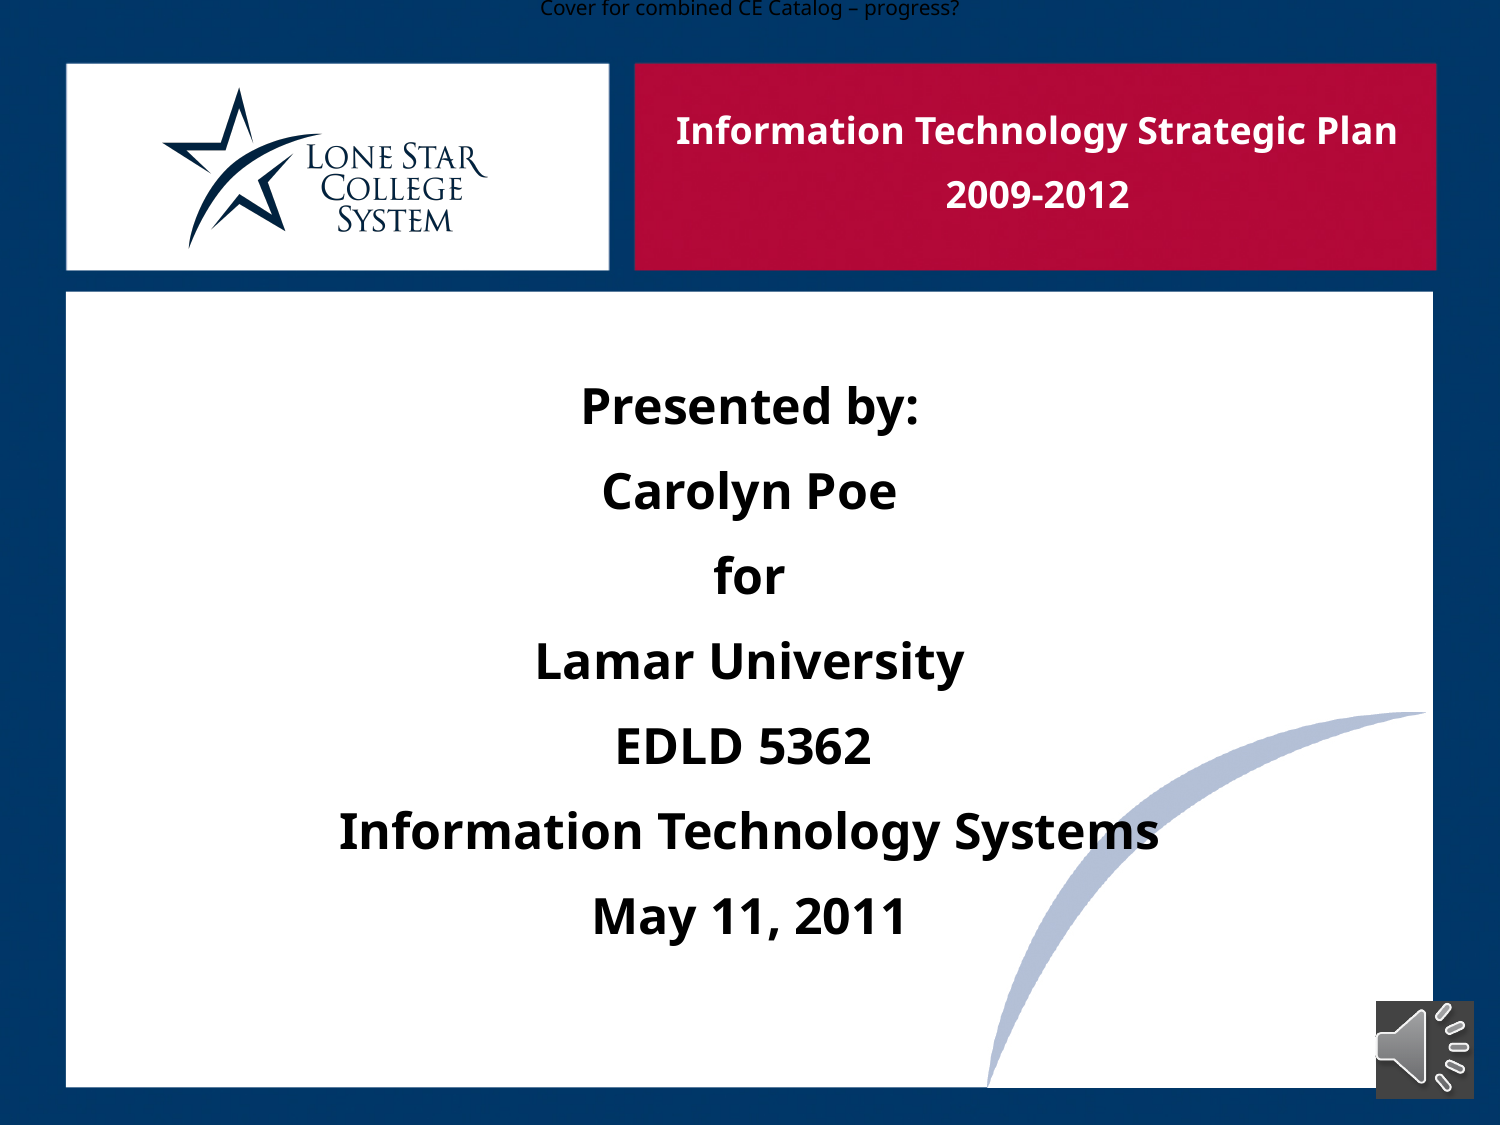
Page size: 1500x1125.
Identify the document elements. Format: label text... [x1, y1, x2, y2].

text_box Cover for combined CE Catalog – progress? [525, 0, 975, 88]
picture [0, 0, 1500, 1125]
text_box Information Technology Strategic Plan 2009-2012 [650, 99, 1425, 224]
text_box Presented by: Carolyn Poe for Lamar University EDLD 5362 Information Technology Systems May 11, 2011 [74, 367, 1425, 952]
